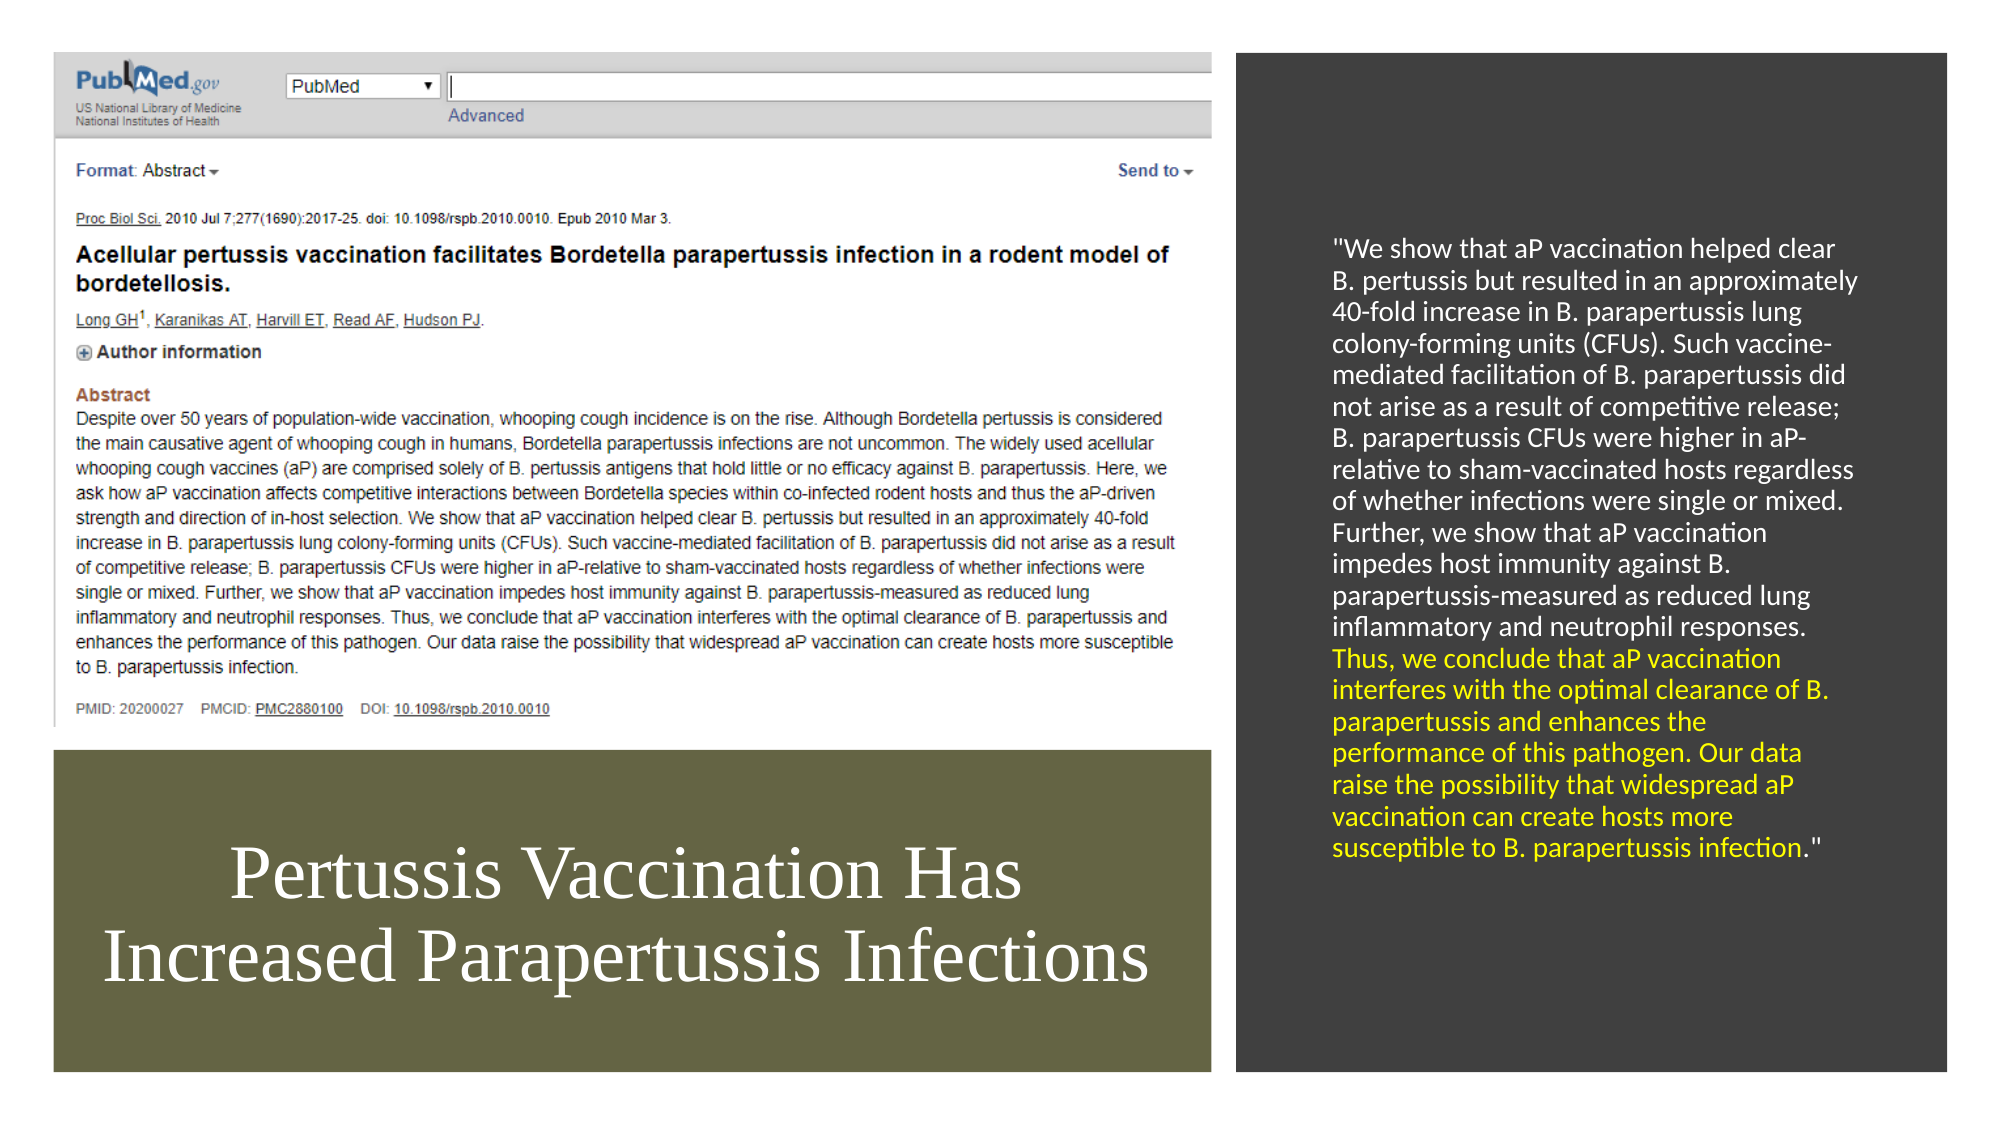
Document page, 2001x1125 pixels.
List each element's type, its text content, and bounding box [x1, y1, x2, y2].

picture [53, 52, 1212, 727]
text_box [1235, 52, 1948, 1073]
list "We show that aP vaccination helped clear B. pertussis but resulted in an approximately 40-fold increase in B. parapertussis lung colony-forming units (CFUs). Such vaccine-mediated facilitation of B. parapertussis did not arise as a result of competitive release; B. parapertussis CFUs were higher in aP-relative to sham-vaccinated hosts regardless of whether infections were single or mixed. Further, we show that aP vaccination impedes host immunity against B. parapertussis-measured as reduced lung inflammatory and neutrophil responses. Thus, we conclude that aP vaccination interferes with the optimal clearance of B. parapertussis and enhances the performance of this pathogen. Our data raise the possibility that widespread aP vaccination can create hosts more susceptible to B. parapertussis infection." [1317, 150, 1879, 947]
title Pertussis Vaccination Has Increased Parapertussis Infections [85, 782, 1168, 1049]
text_box [53, 749, 1212, 1073]
